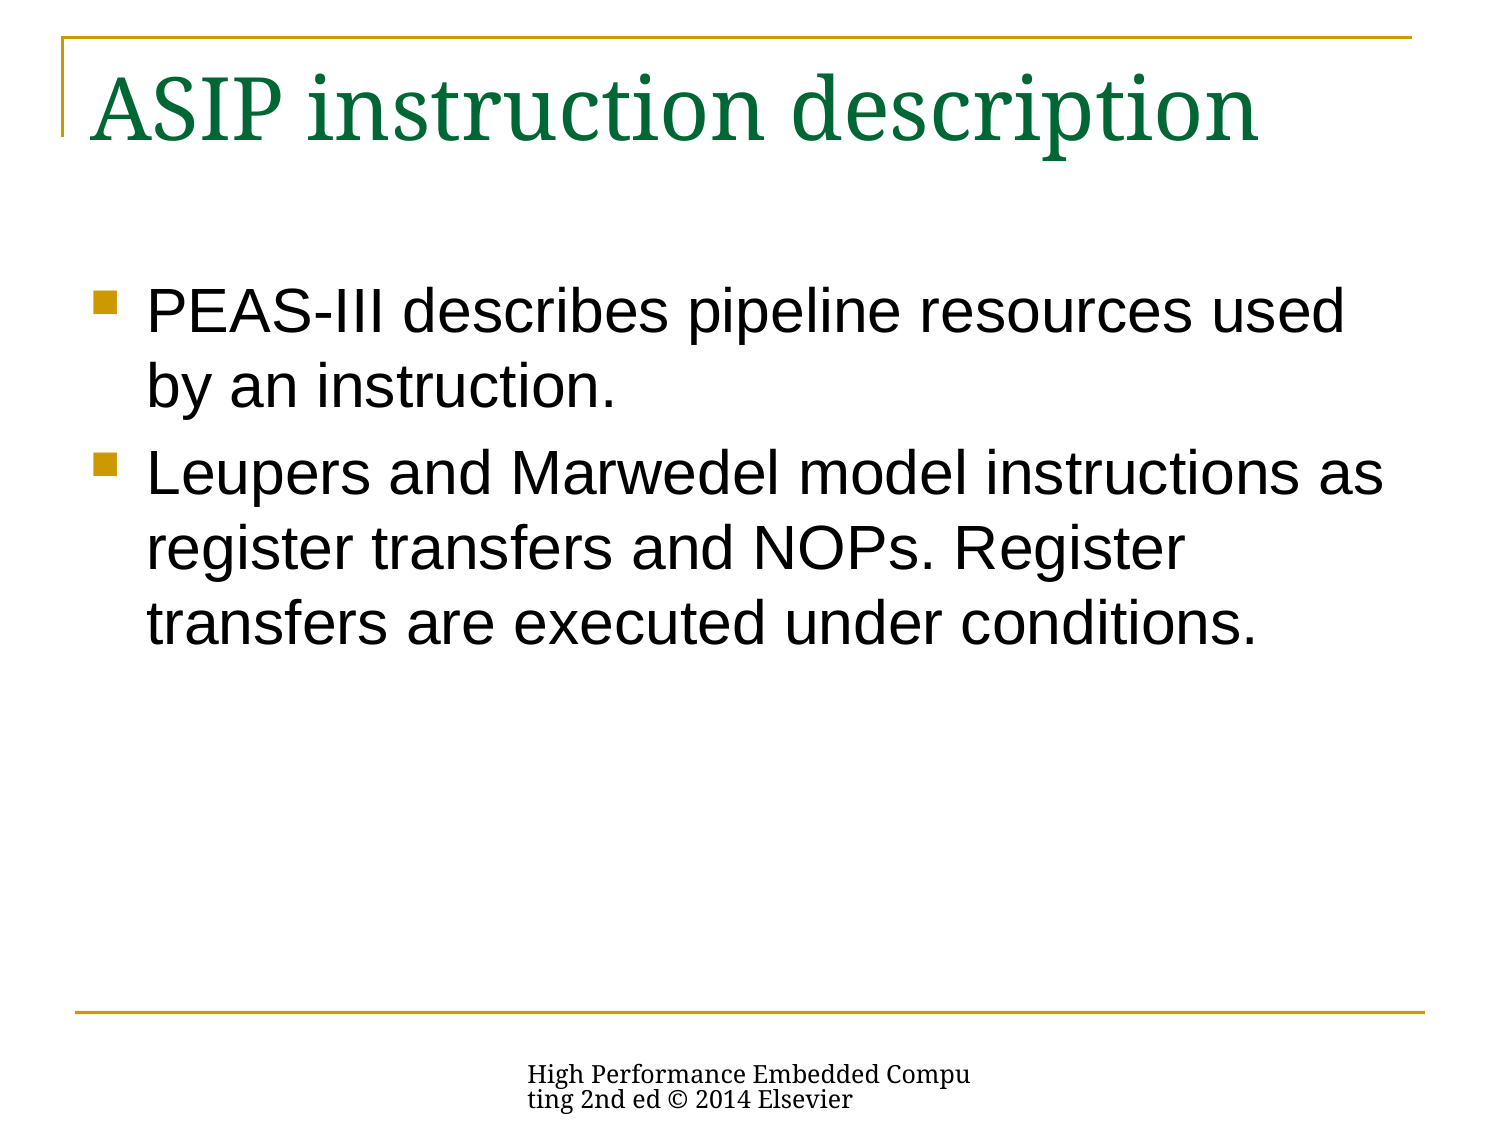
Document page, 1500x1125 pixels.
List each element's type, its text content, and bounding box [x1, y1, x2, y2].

footer High Performance Embedded Computing 2nd ed © 2014 Elsevier [512, 1025, 988, 1100]
title ASIP instruction description [75, 45, 1425, 233]
list PEAS-III describes pipeline resources used by an instruction. Leupers and Marwedel model instructions as register transfers and NOPs. Register transfers are executed under conditions. [75, 262, 1425, 1006]
